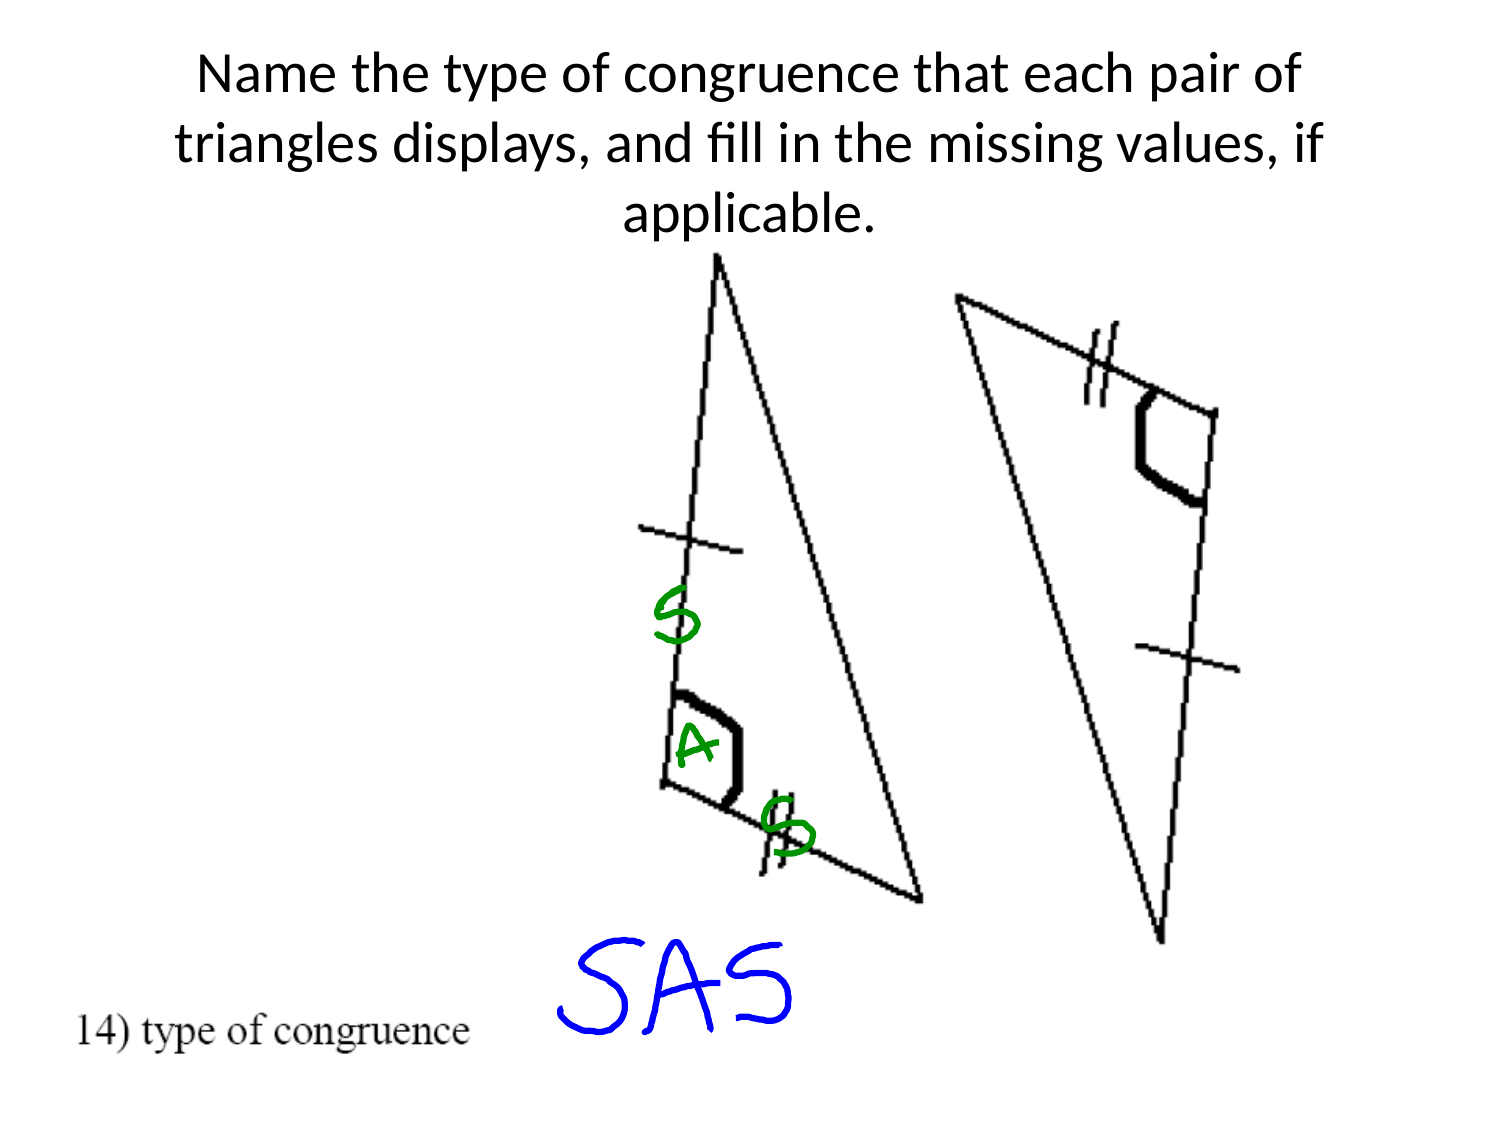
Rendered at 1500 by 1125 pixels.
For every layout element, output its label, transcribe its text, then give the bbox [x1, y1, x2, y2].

title Name the type of congruence that each pair of triangles displays, and fill in the missing values, if applicable. [75, 45, 1425, 233]
picture [74, 249, 1326, 1068]
